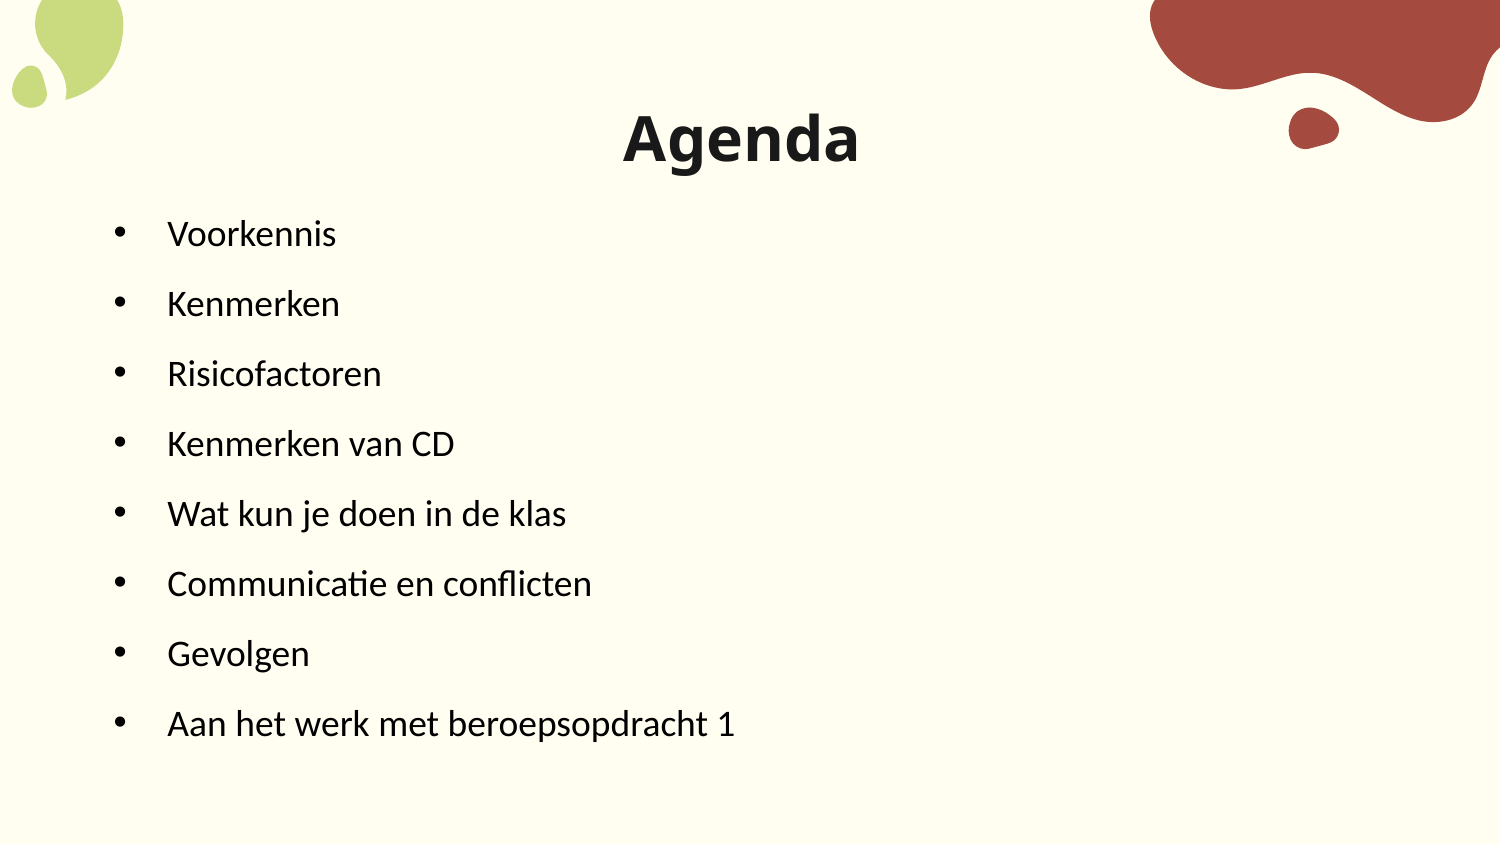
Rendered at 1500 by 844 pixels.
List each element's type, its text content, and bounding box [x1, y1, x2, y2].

text_box [1149, 0, 1500, 123]
title Agenda [608, 83, 1500, 178]
text_box [35, 0, 124, 100]
text_box [1288, 107, 1340, 150]
text_box [12, 65, 48, 108]
subtitle Voorkennis Kenmerken Risicofactoren Kenmerken van CD Wat kun je doen in de klas Communicatie en conflicten Gevolgen Aan het werk met beroepsopdracht 1 [77, 193, 1338, 790]
